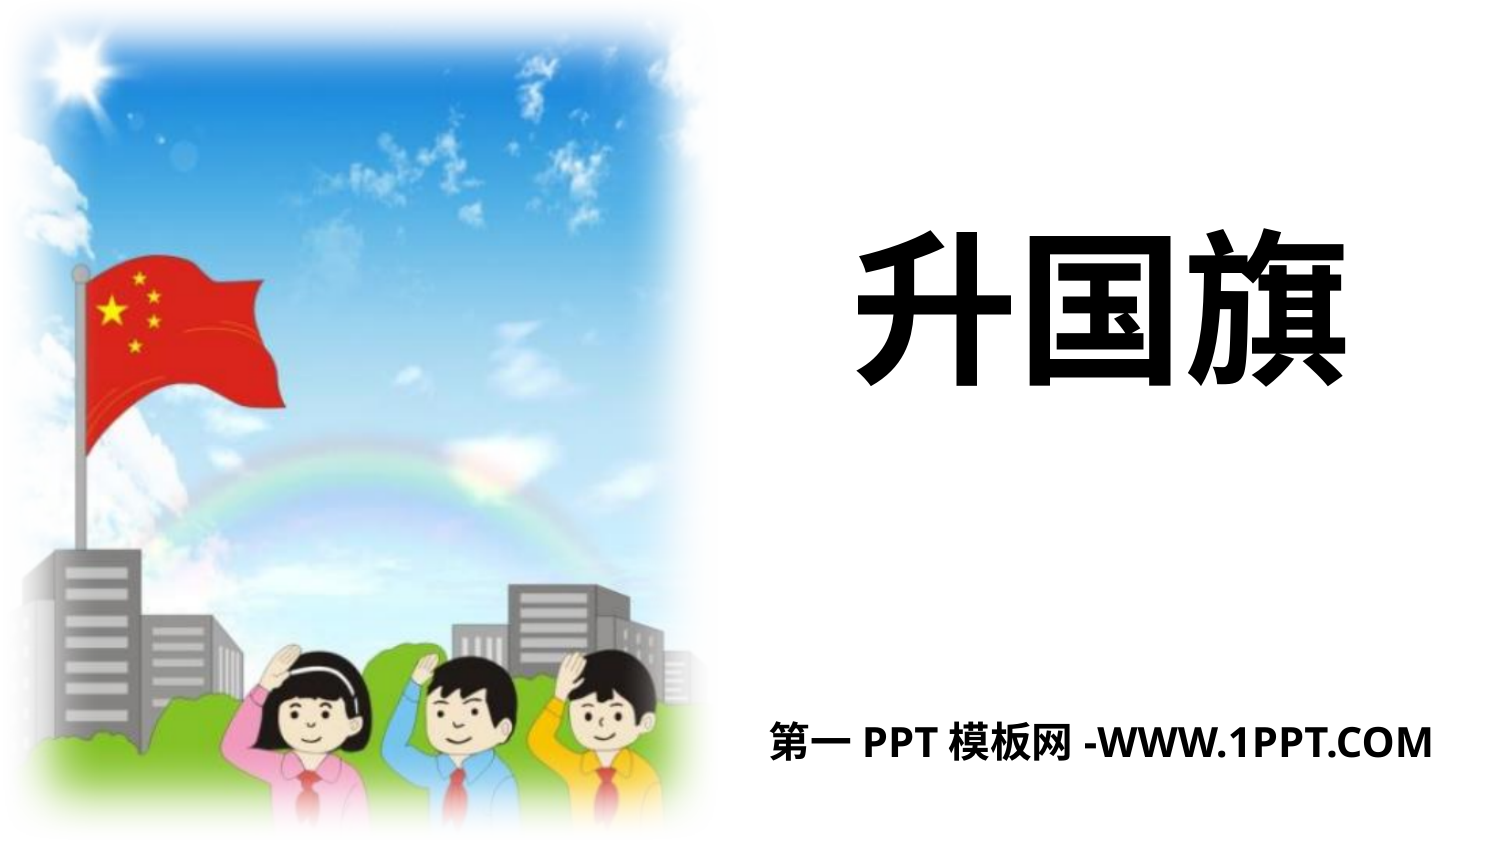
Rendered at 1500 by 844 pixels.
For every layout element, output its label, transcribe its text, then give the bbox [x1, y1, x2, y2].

text_box 第一PPT模板网-WWW.1PPT.COM [726, 703, 1500, 774]
picture [0, 0, 721, 844]
text_box 升国旗 [726, 197, 1500, 413]
